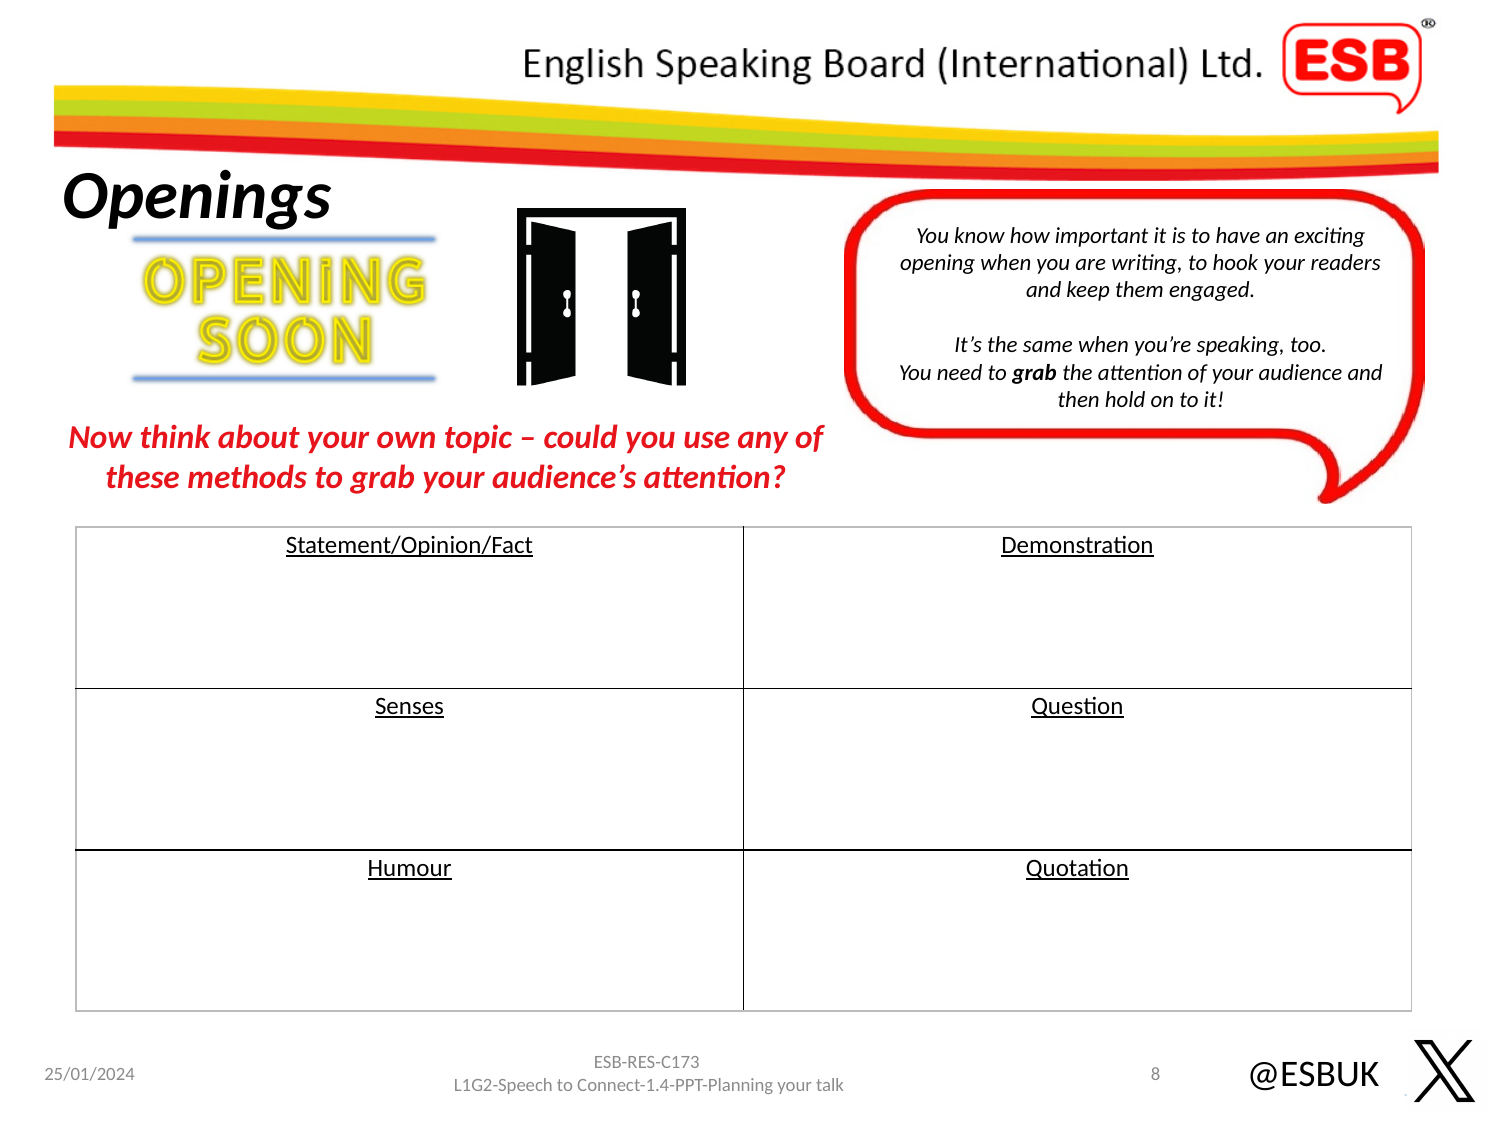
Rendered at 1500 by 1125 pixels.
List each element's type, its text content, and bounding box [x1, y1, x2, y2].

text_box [844, 189, 1425, 504]
table_header Demonstration [744, 528, 1411, 688]
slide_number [29, 1042, 367, 1103]
table_cell Senses [77, 689, 743, 849]
table_header Statement/Opinion/Fact [77, 528, 743, 688]
picture [0, 0, 1500, 189]
text_box Now think about your own topic – could you use any of these methods to grab your audience’s attention? [47, 407, 844, 503]
table_cell Humour [77, 851, 743, 1010]
picture [508, 198, 695, 398]
table_cell Question [744, 689, 1411, 849]
title Openings [47, 151, 1342, 270]
slide_number 8 [930, 1042, 1176, 1103]
footer ESB-RES-C173 L1G2-Speech to Connect-1.4-PPT-Planning your talk [395, 1042, 902, 1103]
picture [1404, 1027, 1487, 1115]
picture [93, 208, 481, 418]
table_cell Quotation [744, 851, 1411, 1010]
